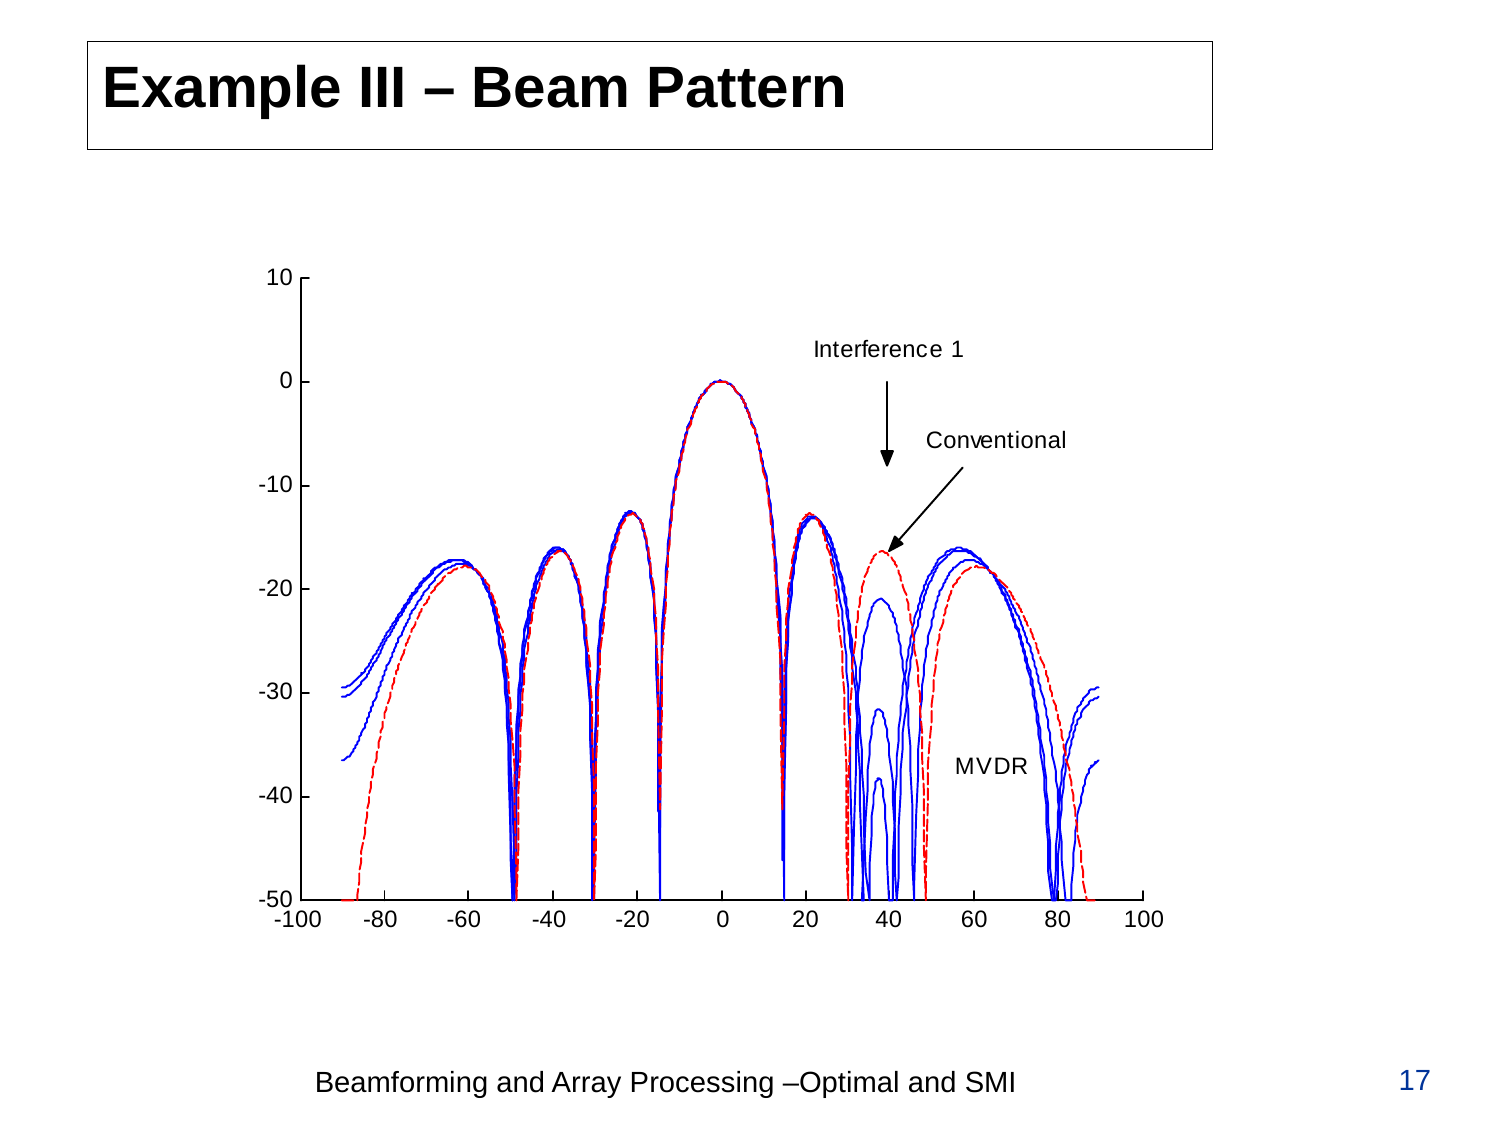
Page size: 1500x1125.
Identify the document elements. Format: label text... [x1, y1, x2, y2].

title Example III – Beam Pattern [87, 41, 1213, 150]
slide_number 17 [1207, 1055, 1447, 1102]
picture [159, 219, 1247, 985]
